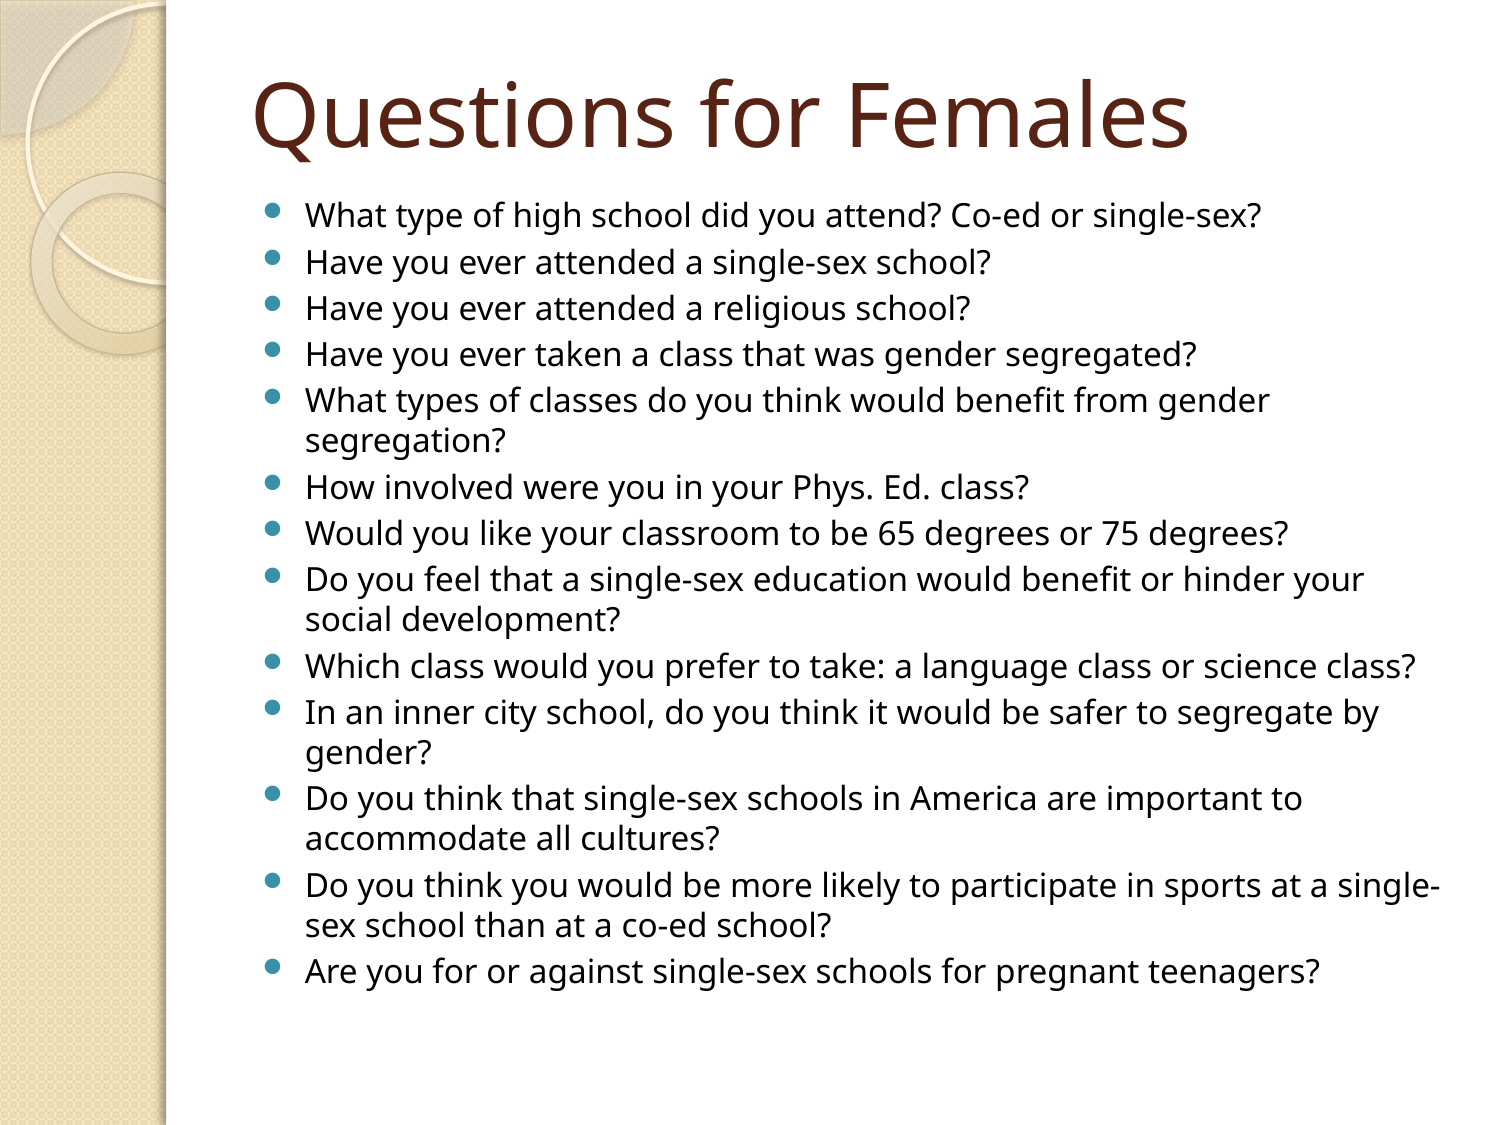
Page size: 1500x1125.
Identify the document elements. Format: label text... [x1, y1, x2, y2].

list What type of high school did you attend? Co-ed or single-sex? Have you ever attended a single-sex school? Have you ever attended a religious school? Have you ever taken a class that was gender segregated? What types of classes do you think would benefit from gender segregation? How involved were you in your Phys. Ed. class? Would you like your classroom to be 65 degrees or 75 degrees? Do you feel that a single-sex education would benefit or hinder your social development? Which class would you prefer to take: a language class or science class? In an inner city school, do you think it would be safer to segregate by gender? Do you think that single-sex schools in America are important to accommodate all cultures? Do you think you would be more likely to participate in sports at a single-sex school than at a co-ed school? Are you for or against single-sex schools for pregnant teenagers? [235, 187, 1466, 1009]
title Questions for Females [235, 18, 1466, 187]
